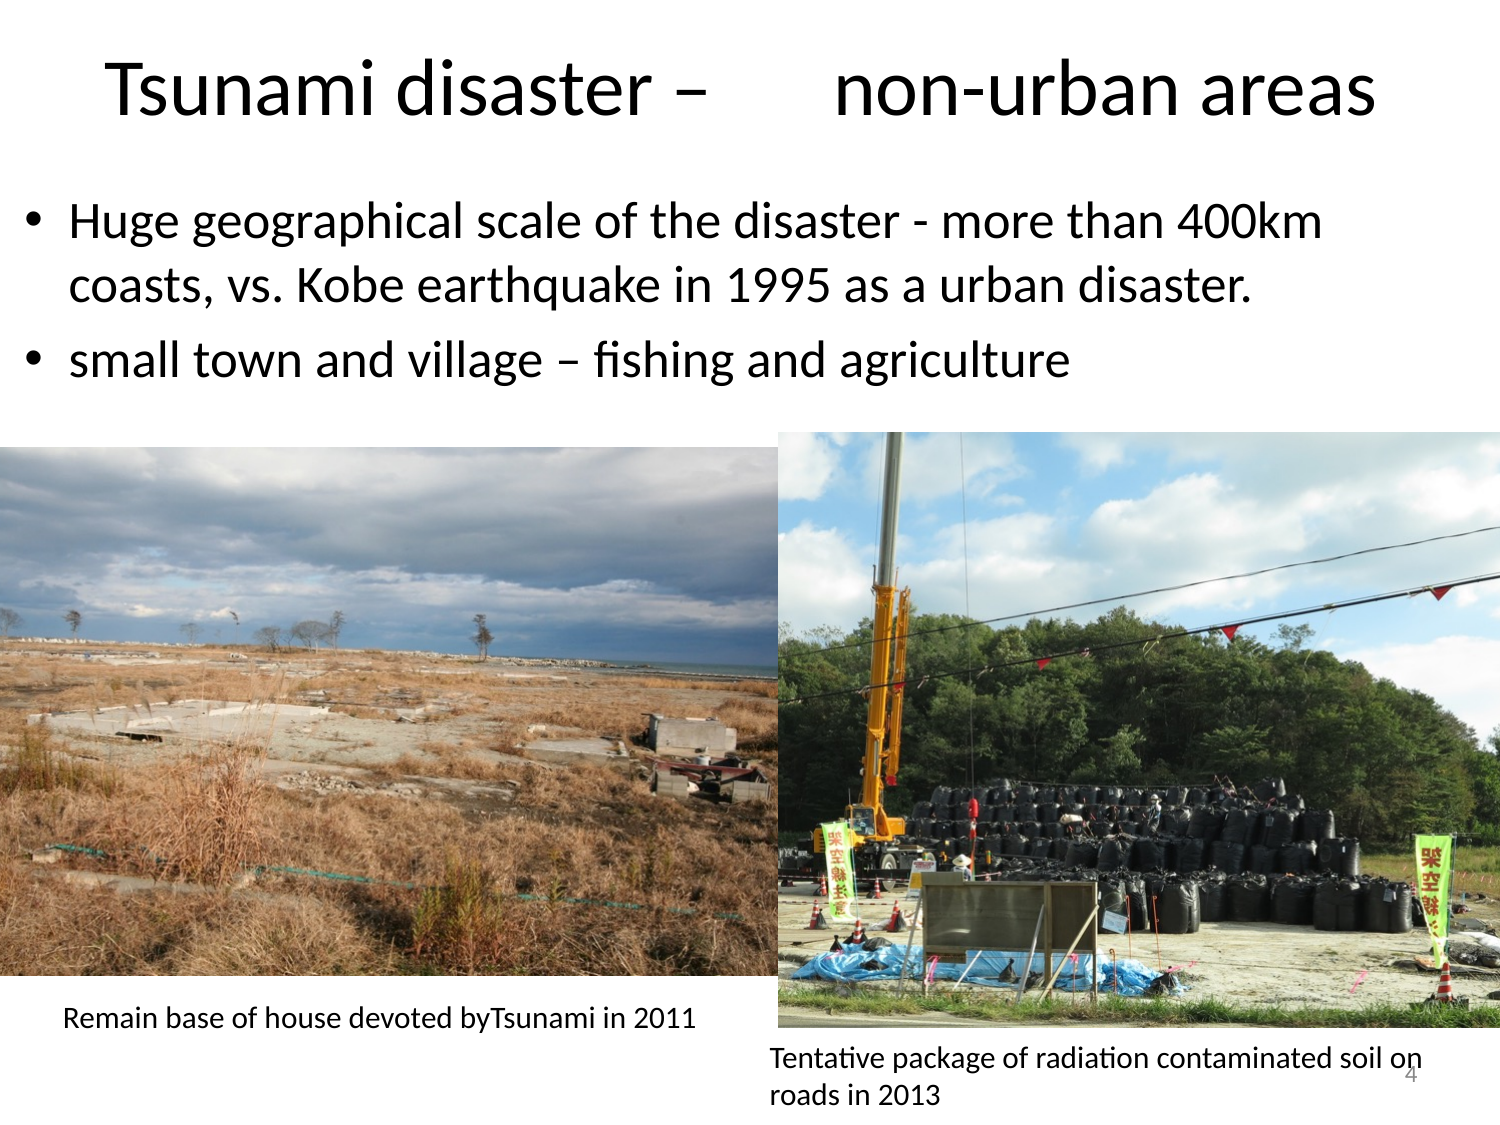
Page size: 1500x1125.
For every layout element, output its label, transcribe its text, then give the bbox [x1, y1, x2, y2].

list Huge geographical scale of the disaster - more than 400km coasts, vs. Kobe earthquake in 1995 as a urban disaster. small town and village – fishing and agriculture [16, 178, 1480, 411]
title Tsunami disaster – non-urban areas [74, 23, 1426, 142]
text_box Remain base of house devoted byTsunami in 2011 [55, 989, 713, 1043]
picture [0, 432, 1500, 1029]
text_box Tentative package of radiation contaminated soil on roads in 2013 [762, 1029, 1496, 1120]
